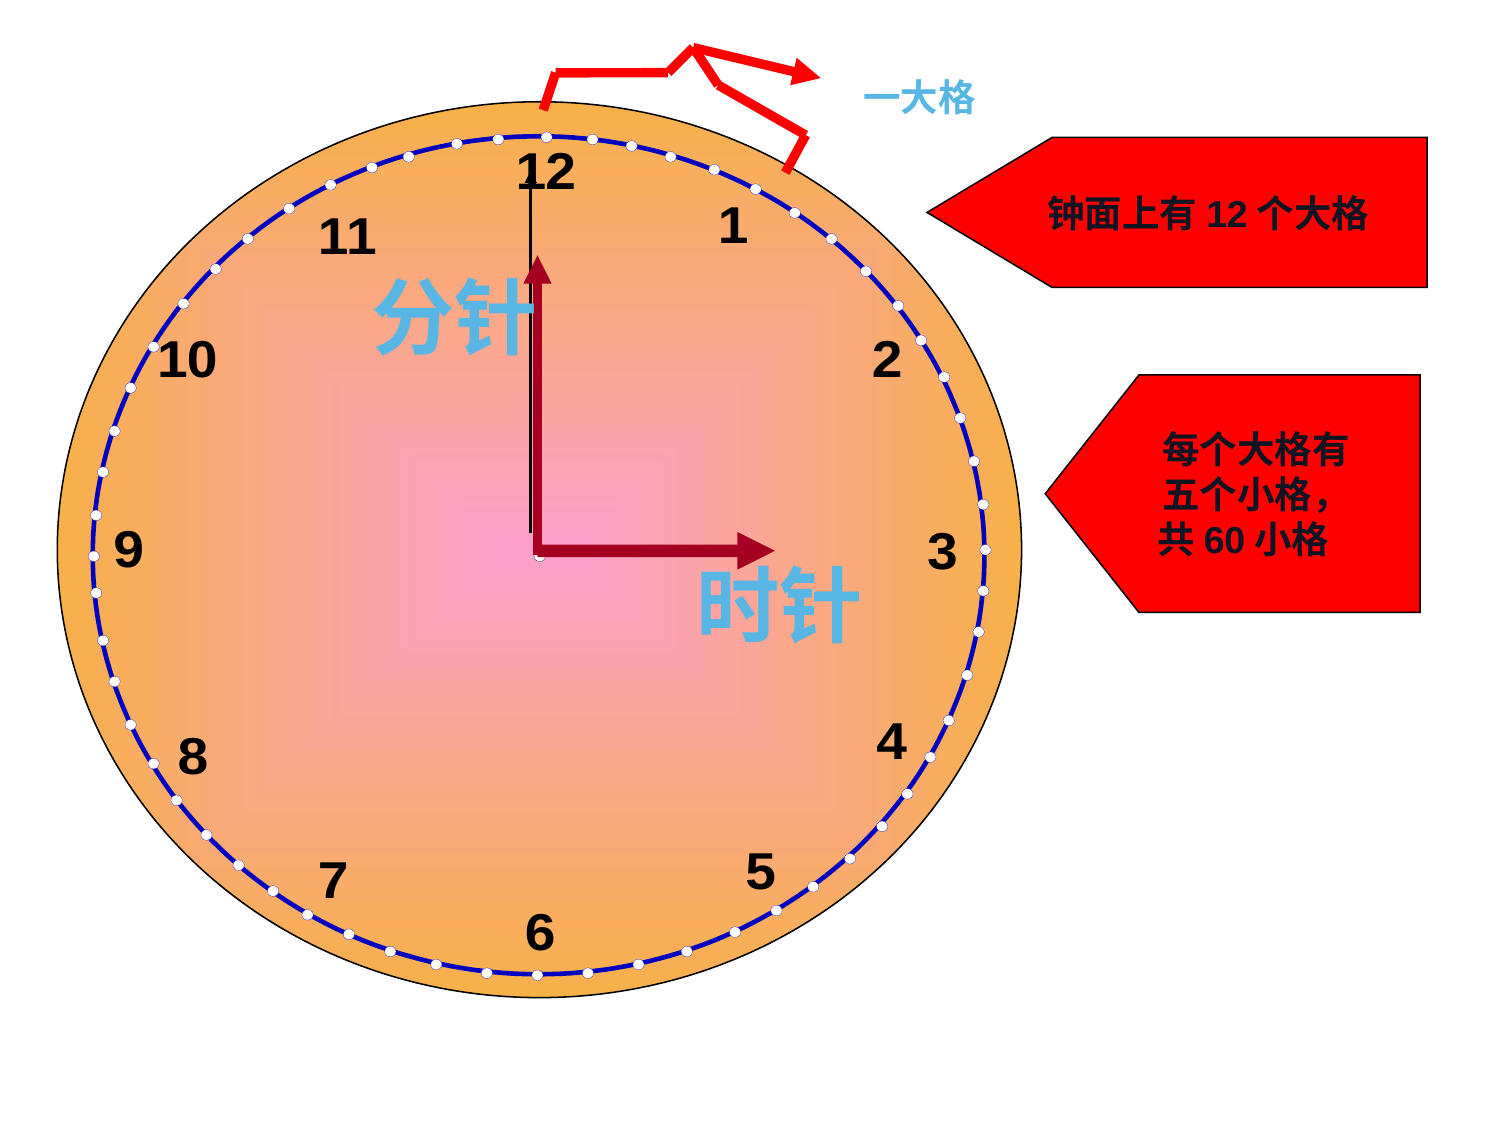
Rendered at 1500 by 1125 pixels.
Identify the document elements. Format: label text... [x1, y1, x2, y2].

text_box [718, 85, 806, 136]
text_box [440, 988, 639, 998]
text_box 钟面上有12个大格 [999, 137, 1428, 288]
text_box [693, 47, 821, 79]
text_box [785, 135, 806, 173]
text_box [668, 47, 693, 73]
text_box 一大格 [848, 66, 991, 125]
text_box 每个大格有 五个小格， 共60小格 [1045, 374, 1421, 613]
text_box [386, 101, 693, 125]
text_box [543, 72, 556, 111]
picture [81, 125, 999, 988]
text_box [999, 414, 1022, 686]
text_box [57, 410, 81, 689]
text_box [693, 79, 719, 86]
